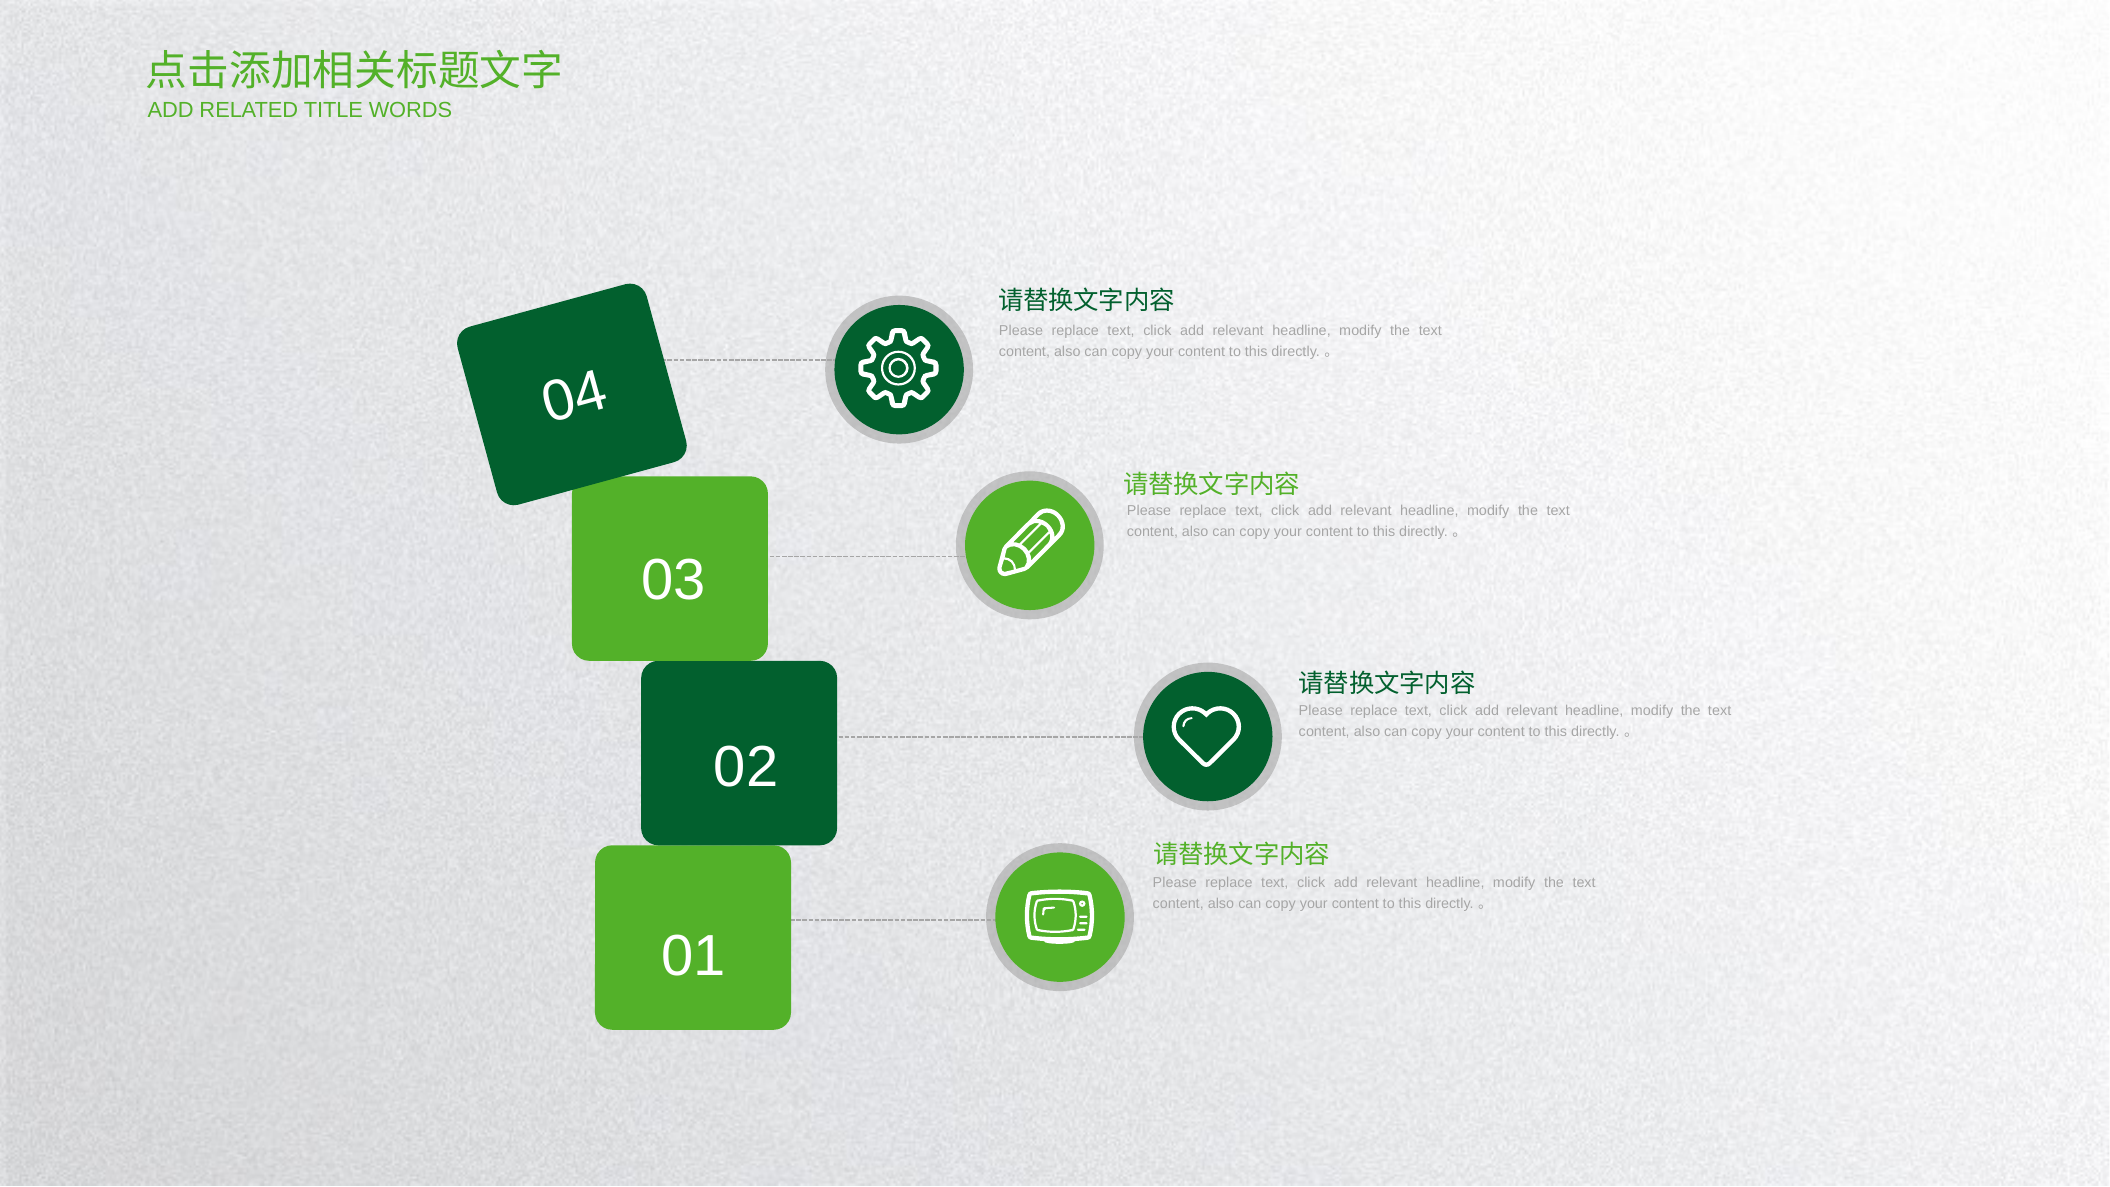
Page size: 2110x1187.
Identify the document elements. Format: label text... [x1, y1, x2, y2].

text_box ADD RELATED TITLE WORDS [147, 96, 453, 123]
text_box Please replace text, click add relevant headline, modify the text content, also can copy your content to this directly.。 [1298, 697, 1733, 740]
text_box 请替换文字内容 [1298, 660, 1589, 697]
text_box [595, 845, 792, 1030]
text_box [825, 295, 974, 444]
text_box Please replace text, click add relevant headline, modify the text content, also can copy your content to this directly.。 [998, 317, 1444, 360]
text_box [1023, 889, 1095, 944]
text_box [986, 843, 1134, 992]
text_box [641, 660, 838, 846]
text_box 请替换文字内容 [998, 278, 1289, 316]
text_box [858, 328, 939, 409]
text_box 点击添加相关标题文字 [145, 43, 564, 95]
picture [0, 0, 2110, 1186]
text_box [1133, 662, 1282, 811]
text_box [1169, 704, 1244, 768]
text_box 请替换文字内容 [1123, 461, 1414, 499]
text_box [955, 471, 1104, 620]
text_box Please replace text, click add relevant headline, modify the text content, also can copy your content to this directly.。 [1126, 497, 1571, 540]
text_box Please replace text, click add relevant headline, modify the text content, also can copy your content to this directly.。 [1152, 870, 1597, 912]
text_box 请替换文字内容 [1153, 831, 1444, 869]
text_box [571, 476, 768, 661]
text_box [473, 302, 670, 487]
